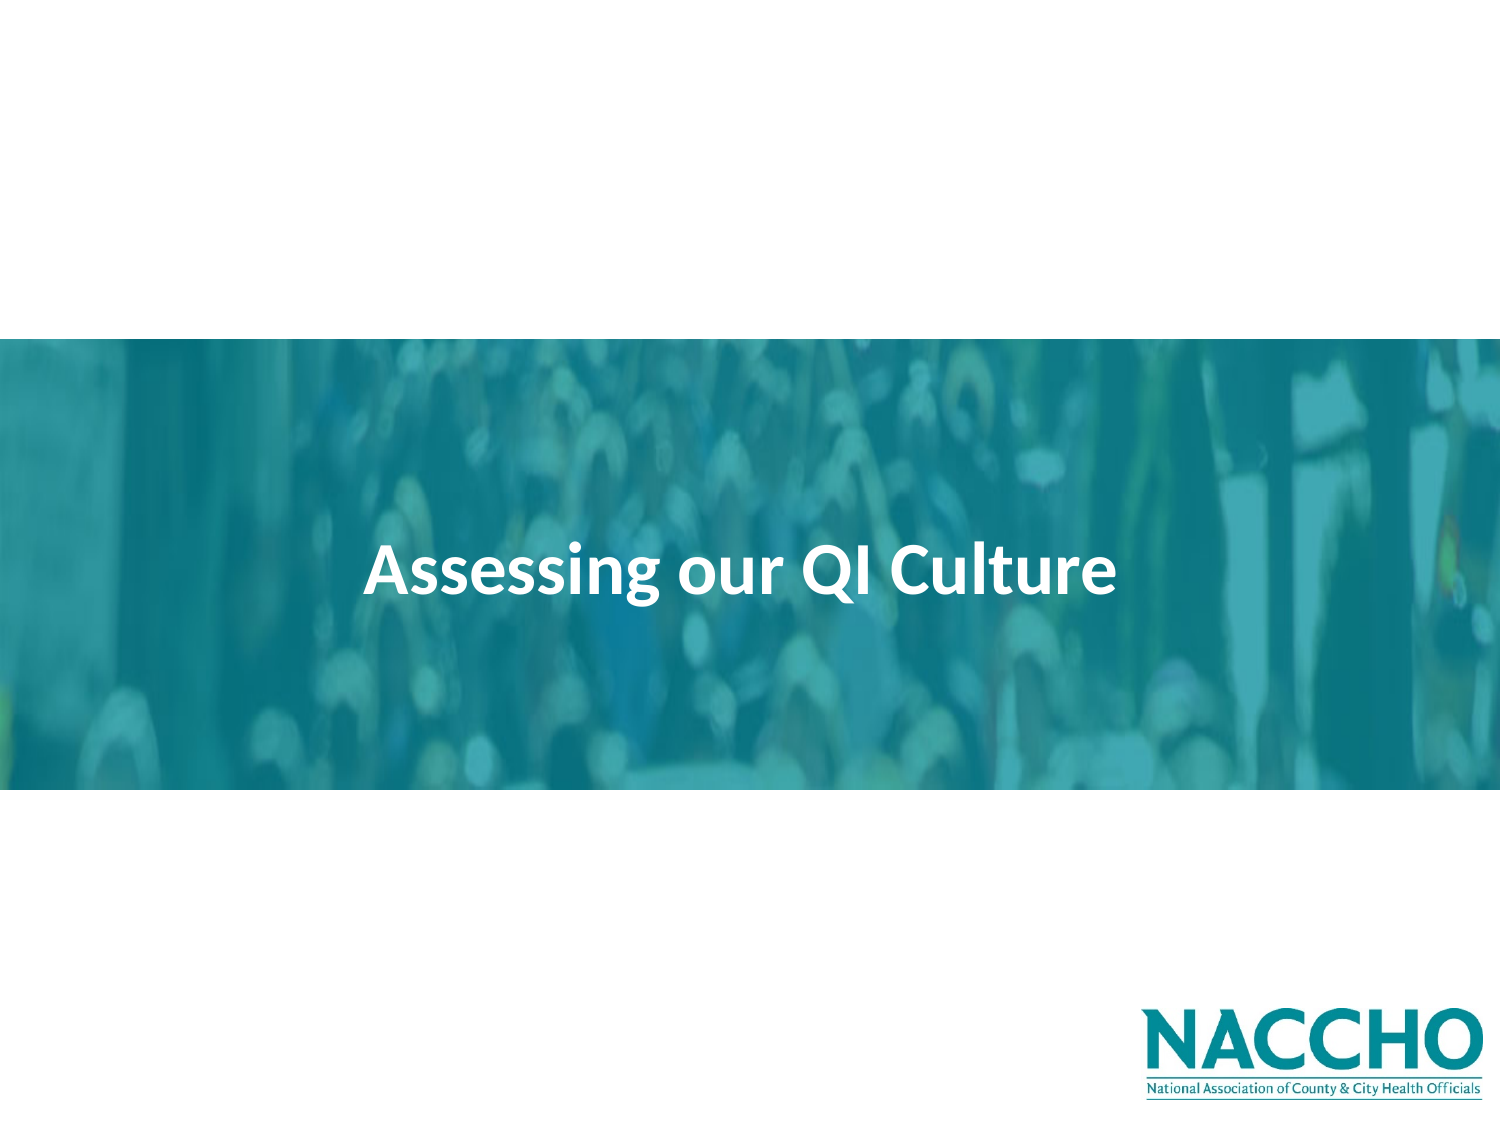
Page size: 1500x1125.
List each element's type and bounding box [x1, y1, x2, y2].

picture [0, 339, 1500, 790]
picture [1141, 1008, 1483, 1100]
